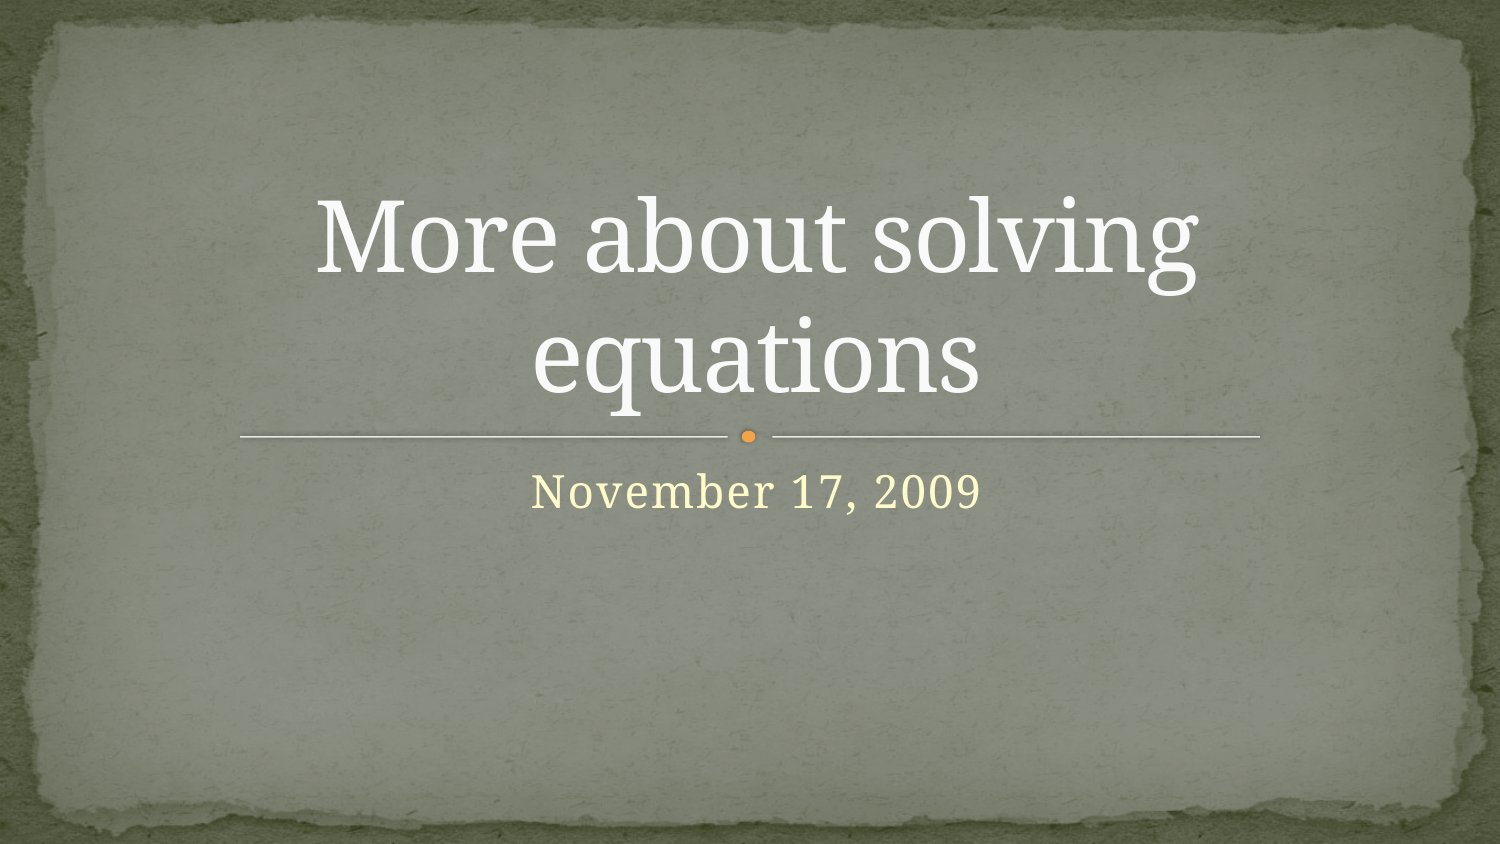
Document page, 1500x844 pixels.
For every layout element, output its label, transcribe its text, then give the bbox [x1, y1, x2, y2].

title More about solving equations [74, 176, 1438, 421]
subtitle November 17, 2009 [75, 455, 1438, 596]
